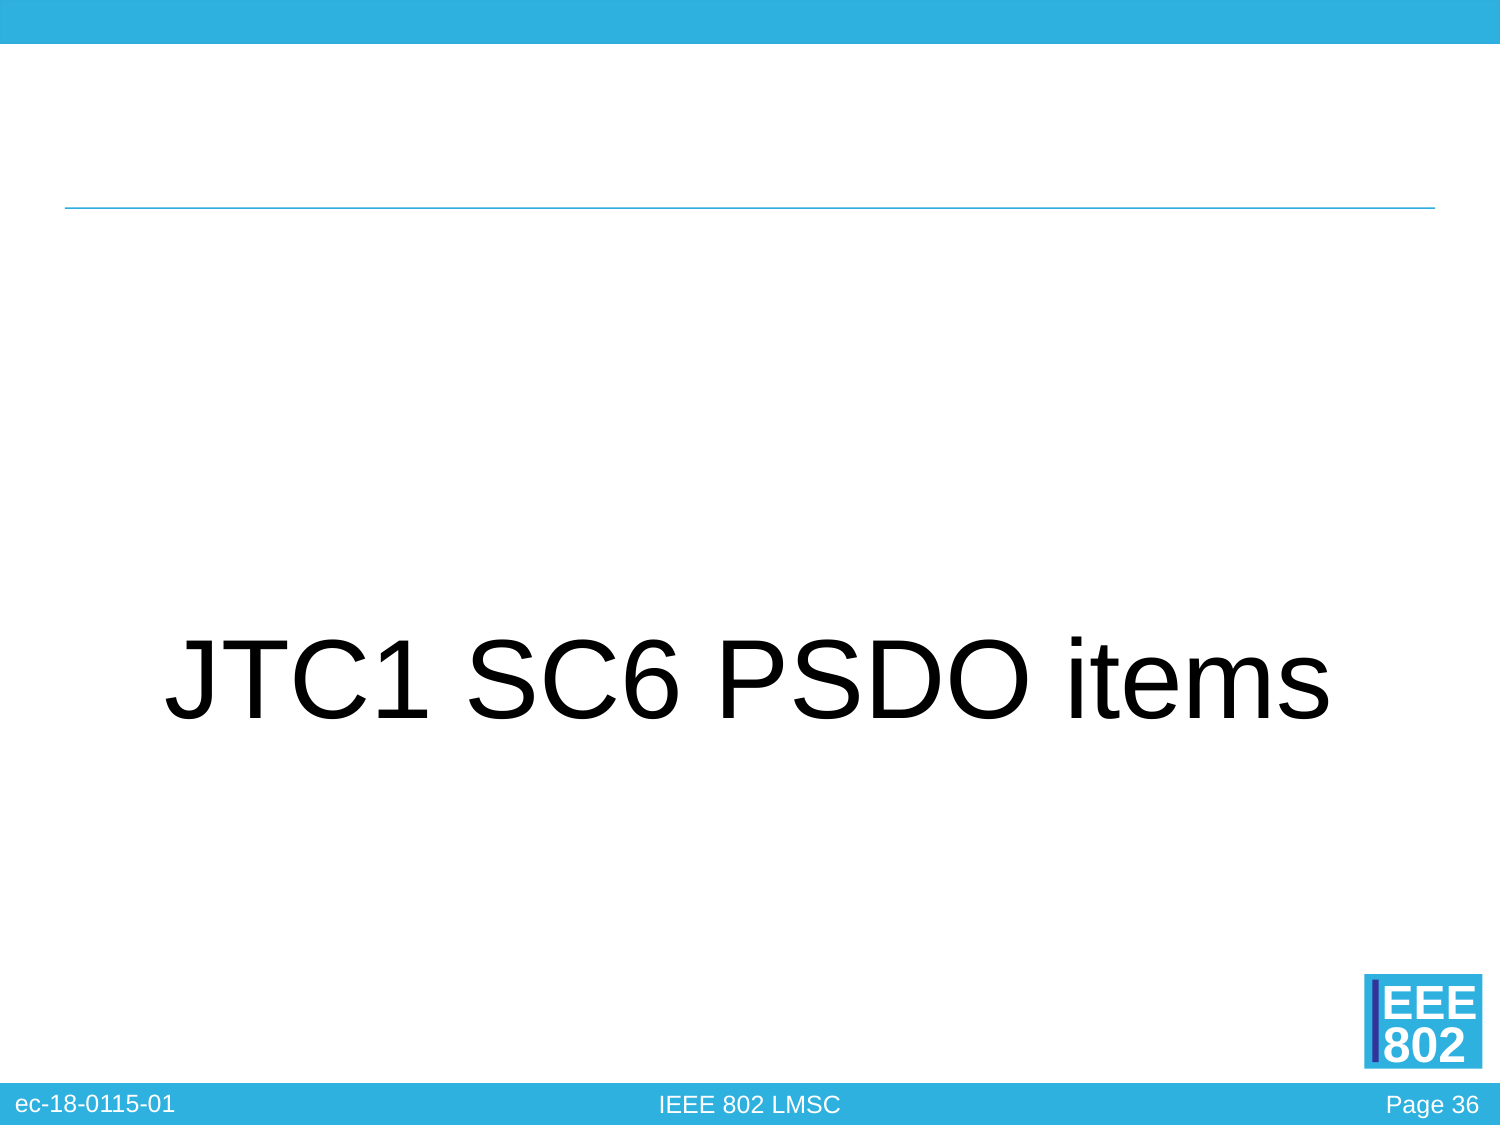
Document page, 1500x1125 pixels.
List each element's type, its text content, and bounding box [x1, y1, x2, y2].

title JTC1 SC6 PSDO items [102, 280, 1397, 749]
